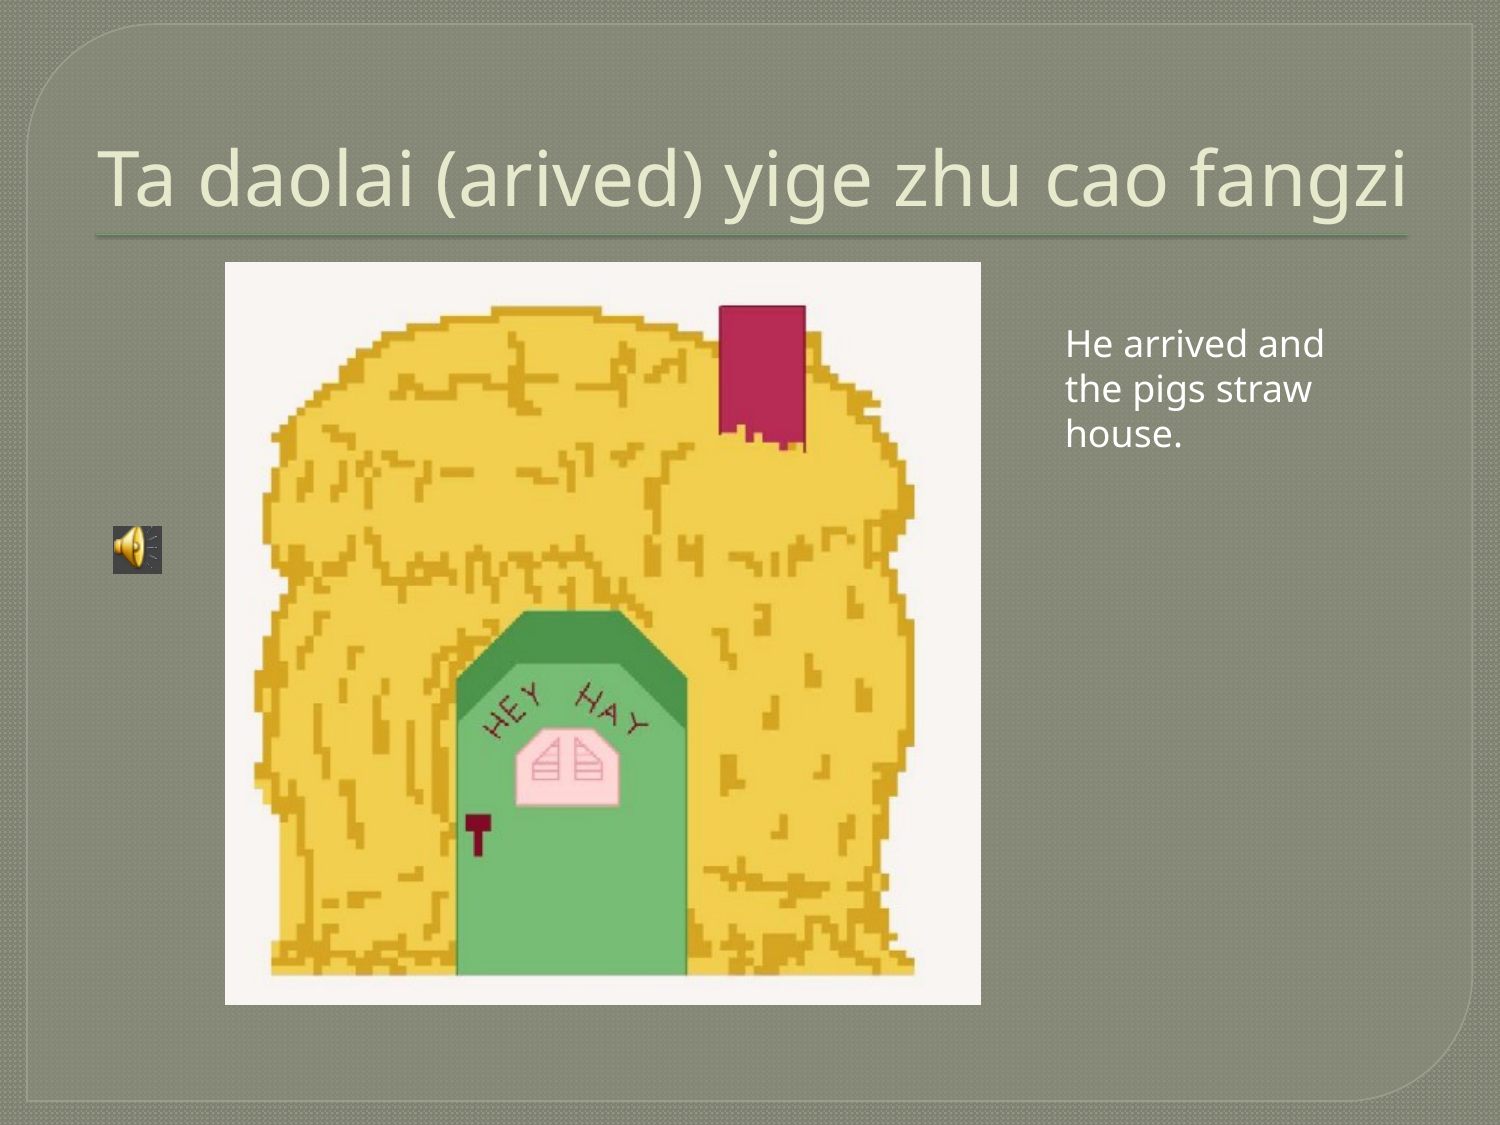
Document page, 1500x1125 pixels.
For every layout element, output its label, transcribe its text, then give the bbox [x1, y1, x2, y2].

title Ta daolai (arived) yige zhu cao fangzi [75, 41, 1425, 230]
text_box He arrived and the pigs straw house. [1050, 312, 1400, 463]
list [224, 262, 982, 1006]
picture [112, 524, 163, 576]
